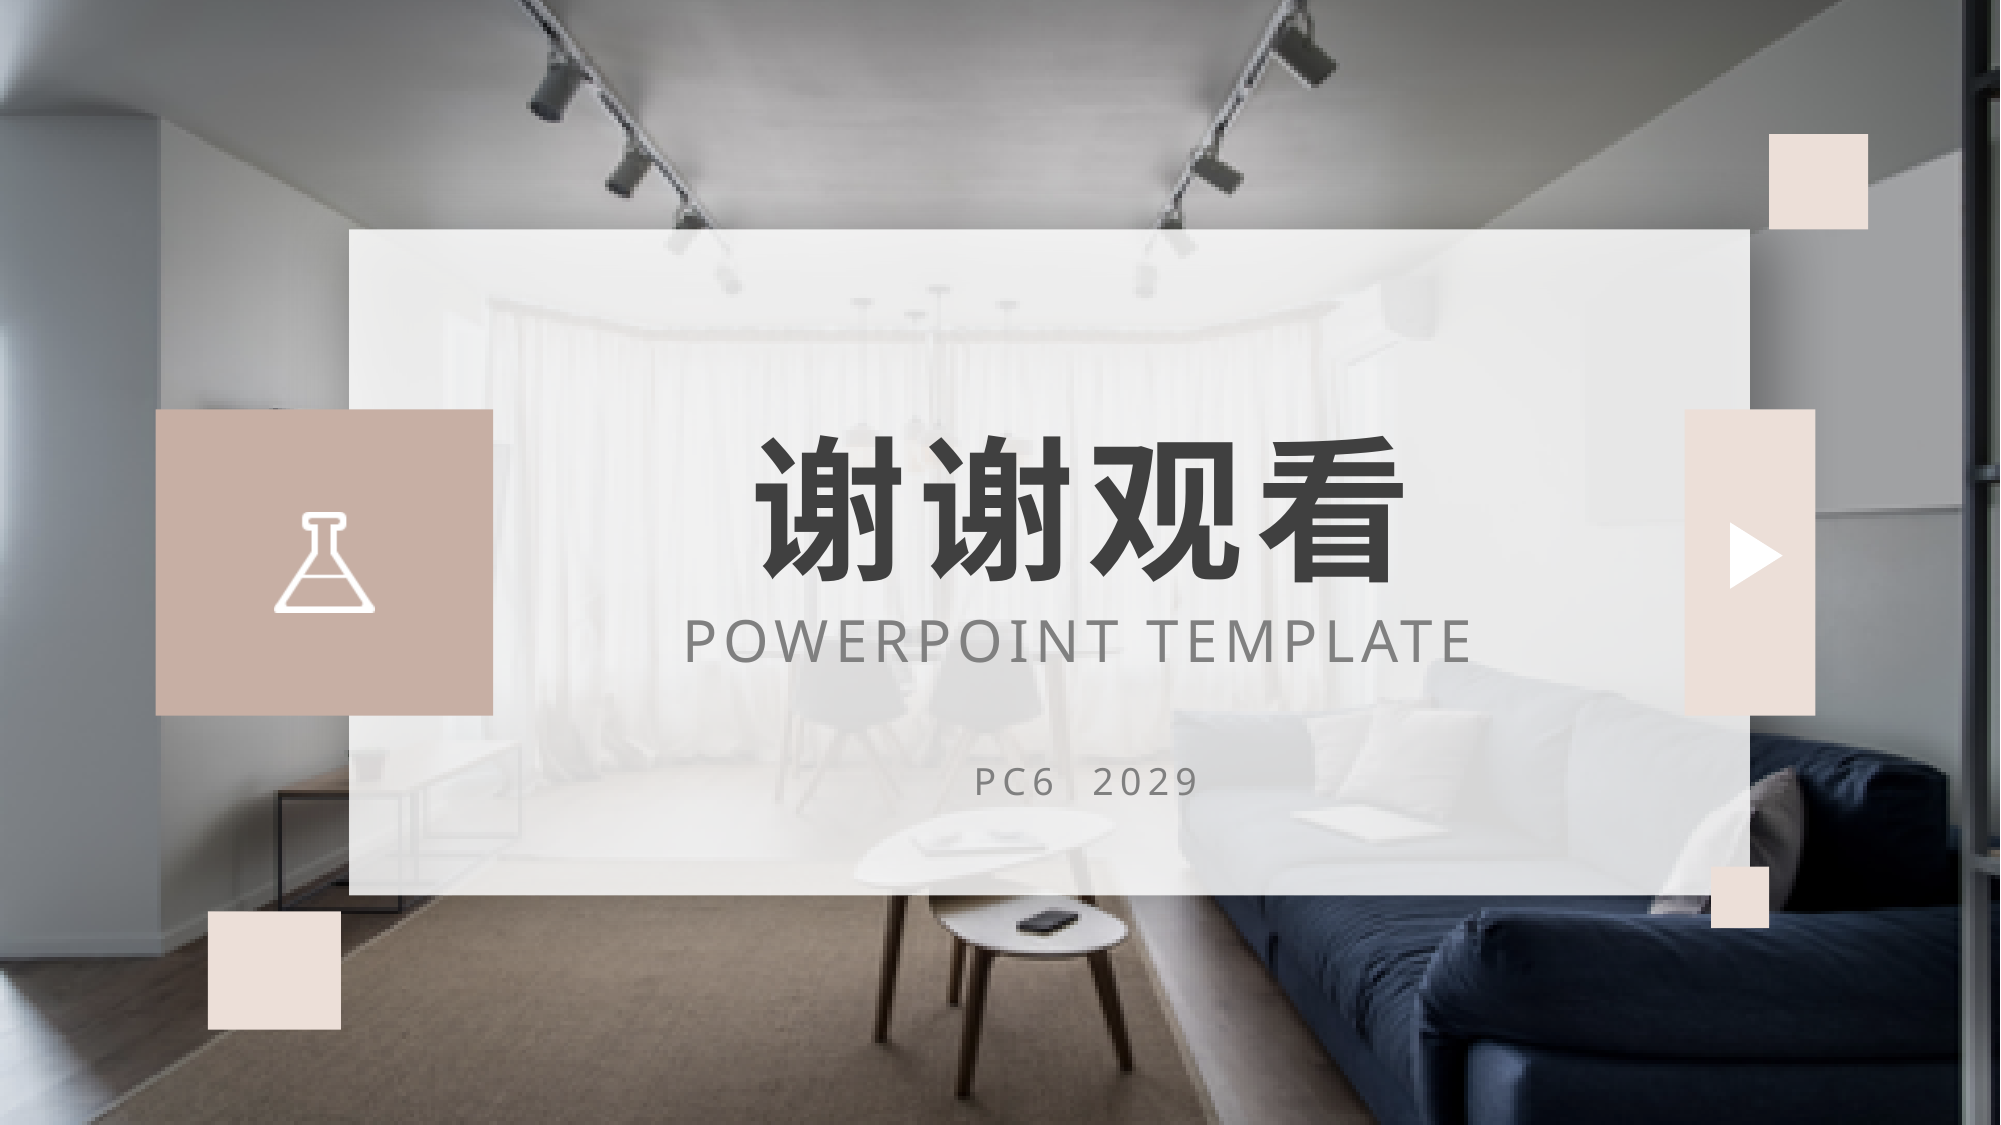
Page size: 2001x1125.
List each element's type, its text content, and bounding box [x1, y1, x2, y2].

text_box [1710, 866, 1770, 929]
text_box 谢谢观看 [547, 404, 1615, 608]
text_box [155, 408, 494, 717]
text_box [207, 910, 342, 1031]
picture [274, 512, 375, 613]
text_box POWERPOINT TEMPLATE [609, 596, 1545, 682]
text_box [1768, 133, 1869, 230]
text_box [0, 0, 2000, 1125]
text_box [1729, 520, 1785, 591]
text_box PC6 2029 [888, 750, 1283, 811]
text_box [1684, 408, 1816, 717]
text_box [348, 228, 1751, 896]
